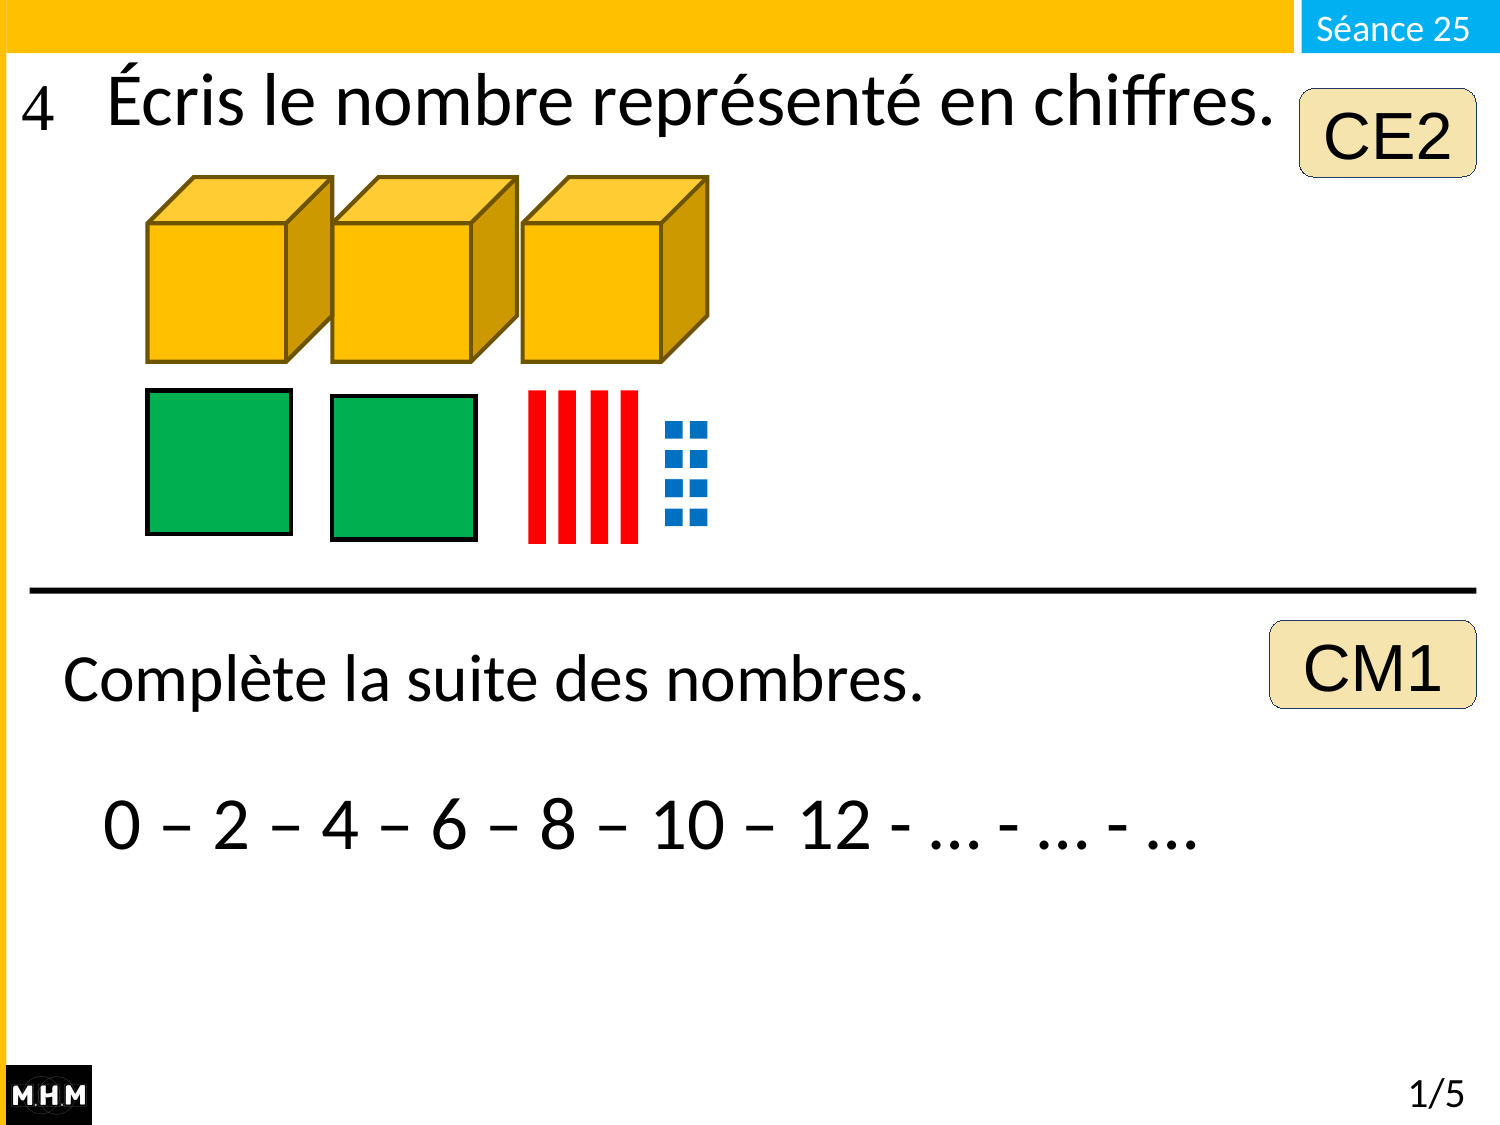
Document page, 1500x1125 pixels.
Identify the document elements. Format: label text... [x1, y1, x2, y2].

text_box [330, 175, 520, 364]
text_box Complète la suite des nombres. [48, 635, 991, 725]
text_box [688, 419, 709, 441]
text_box [588, 388, 610, 546]
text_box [154, 180, 325, 221]
text_box [688, 506, 709, 528]
text_box [330, 394, 478, 542]
text_box [663, 506, 685, 528]
text_box CM1 [1269, 620, 1477, 709]
list 1/5 [1373, 1064, 1500, 1125]
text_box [339, 180, 510, 221]
text_box 0 – 2 – 4 – 6 – 8 – 10 – 12 - … - … - … [88, 767, 1306, 873]
text_box [688, 477, 709, 499]
title Écris le nombre représenté en chiffres. [91, 60, 1385, 150]
text_box [556, 388, 578, 546]
text_box [145, 175, 335, 364]
text_box [663, 477, 685, 499]
picture [6, 1065, 92, 1125]
text_box [619, 388, 640, 546]
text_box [529, 180, 700, 221]
text_box [145, 388, 293, 536]
text_box [688, 448, 709, 470]
text_box [663, 448, 685, 470]
text_box [526, 388, 548, 546]
text_box [520, 175, 710, 364]
text_box CE2 [1299, 88, 1477, 178]
text_box [663, 419, 685, 441]
